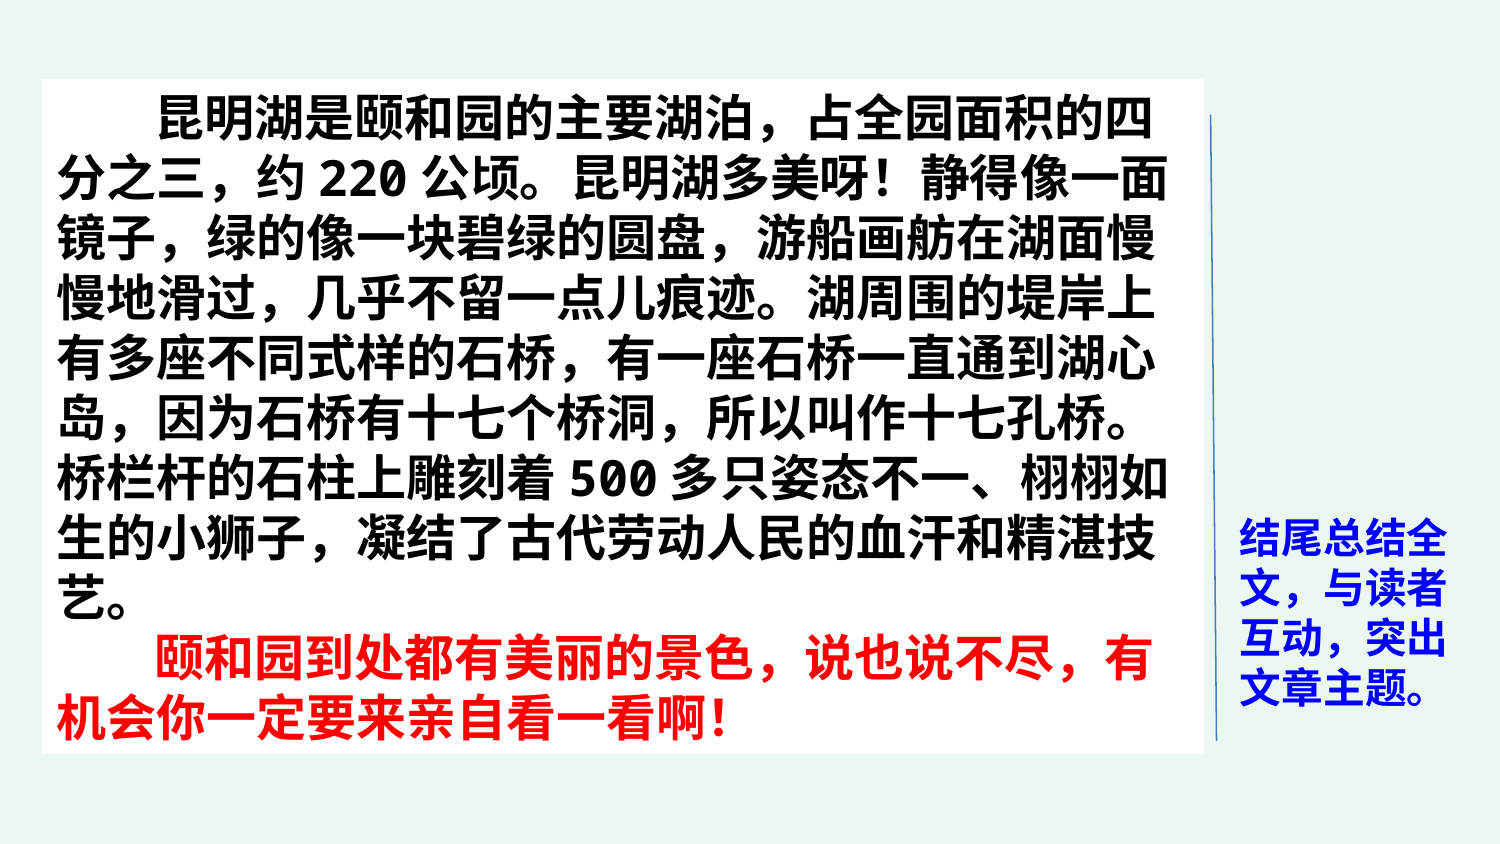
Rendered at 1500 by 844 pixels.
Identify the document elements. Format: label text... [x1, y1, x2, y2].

text_box 结尾总结全文，与读者互动，突出文章主题。 [1225, 504, 1474, 720]
text_box 昆明湖是颐和园的主要湖泊，占全园面积的四分之三，约220公顷。昆明湖多美呀！静得像一面镜子，绿的像一块碧绿的圆盘，游船画舫在湖面慢慢地滑过，几乎不留一点儿痕迹。湖周围的堤岸上有多座不同式样的石桥，有一座石桥一直通到湖心岛，因为石桥有十七个桥洞，所以叫作十七孔桥。桥栏杆的石柱上雕刻着500多只姿态不一、栩栩如生的小狮子，凝结了古代劳动人民的血汗和精湛技艺。 颐和园到处都有美丽的景色，说也说不尽，有机会你一定要来亲自看一看啊！ [41, 79, 1205, 754]
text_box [1210, 114, 1217, 741]
